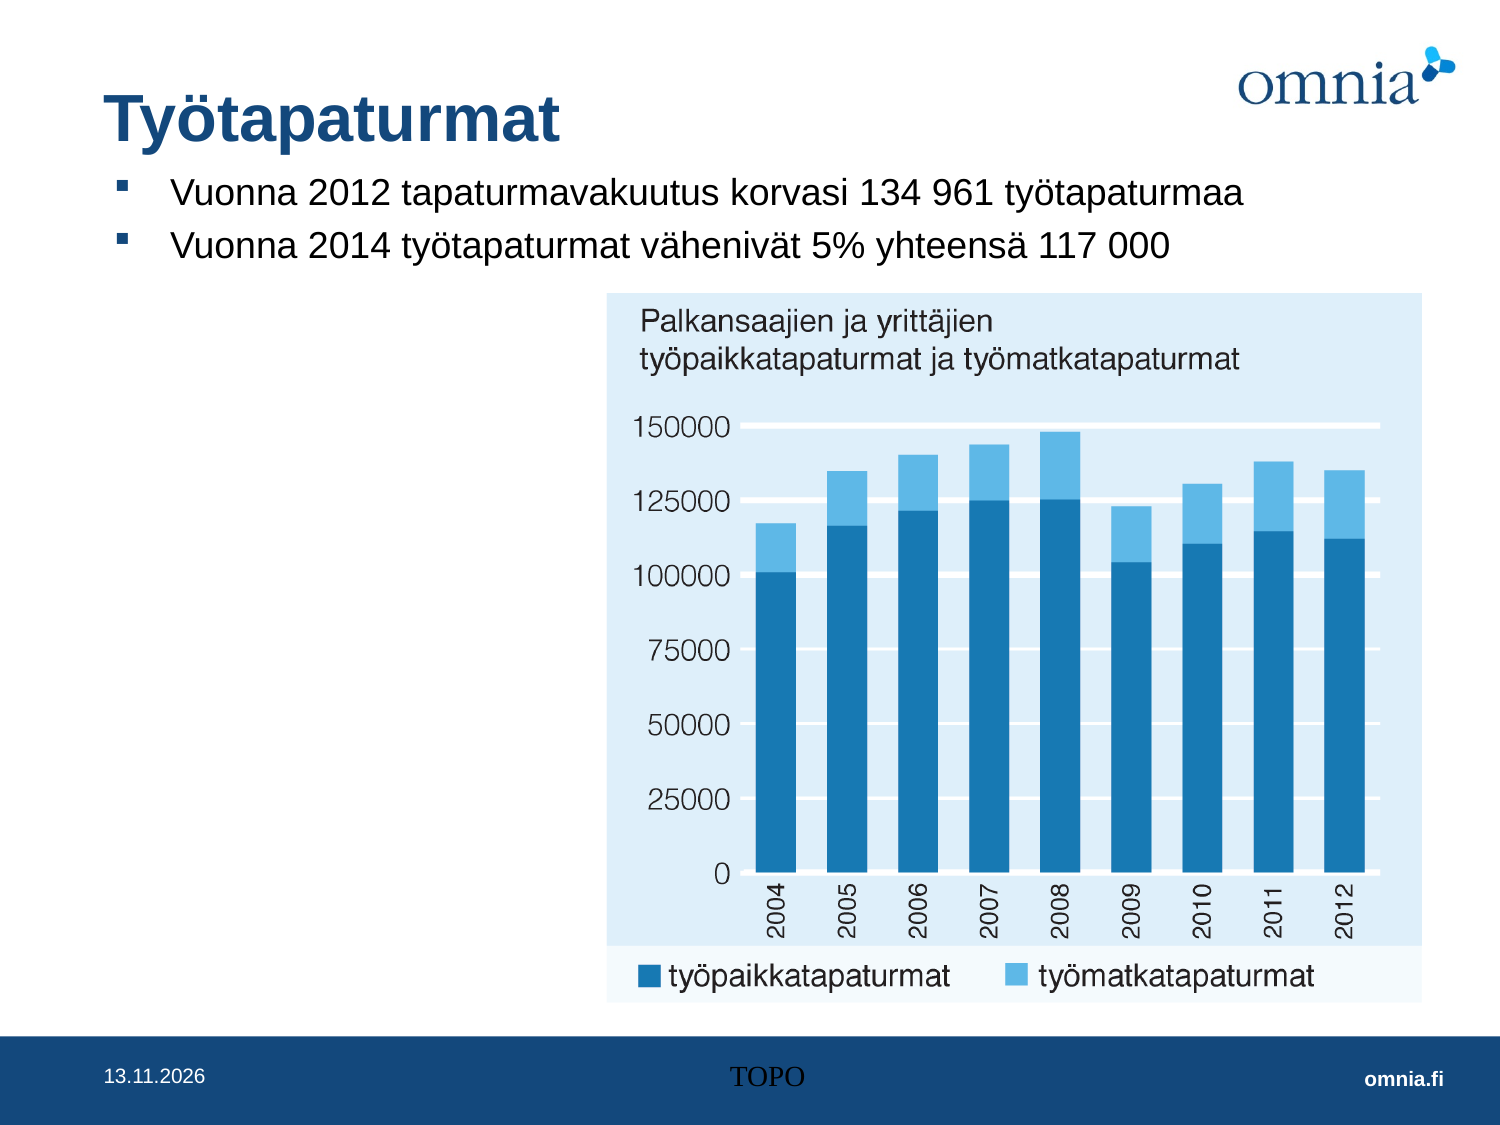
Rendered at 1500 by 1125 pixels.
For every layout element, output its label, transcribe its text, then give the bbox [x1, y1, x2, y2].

title Työtapaturmat [88, 20, 1427, 209]
picture [604, 290, 1427, 1006]
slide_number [88, 1045, 384, 1105]
picture [1427, 30, 1471, 120]
list Vuonna 2012 tapaturmavakuutus korvasi 134 961 työtapaturmaa Vuonna 2014 työtapaturmat vähenivät 5% yhteensä 117 000 [98, 160, 1437, 929]
footer TOPO [531, 1045, 1004, 1105]
